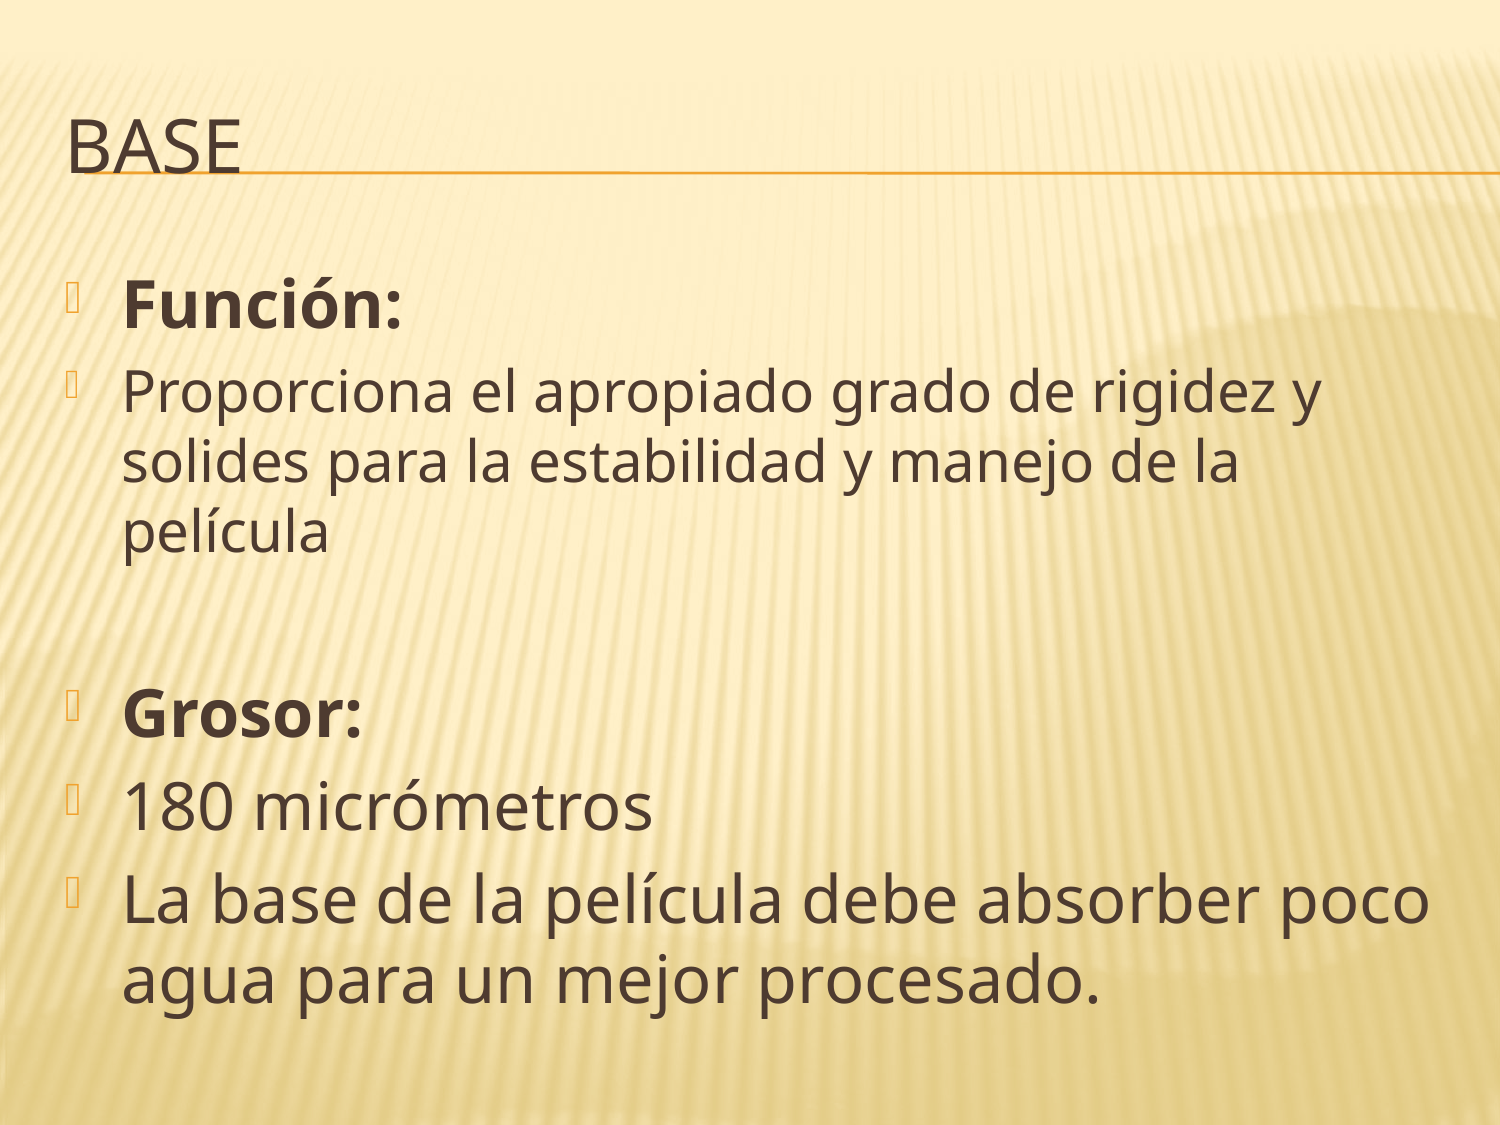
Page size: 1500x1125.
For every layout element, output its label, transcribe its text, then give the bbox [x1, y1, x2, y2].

title base [50, 75, 1475, 213]
list Función: Proporciona el apropiado grado de rigidez y solides para la estabilidad y manejo de la película Grosor: 180 micrómetros La base de la película debe absorber poco agua para un mejor procesado. [50, 254, 1475, 998]
